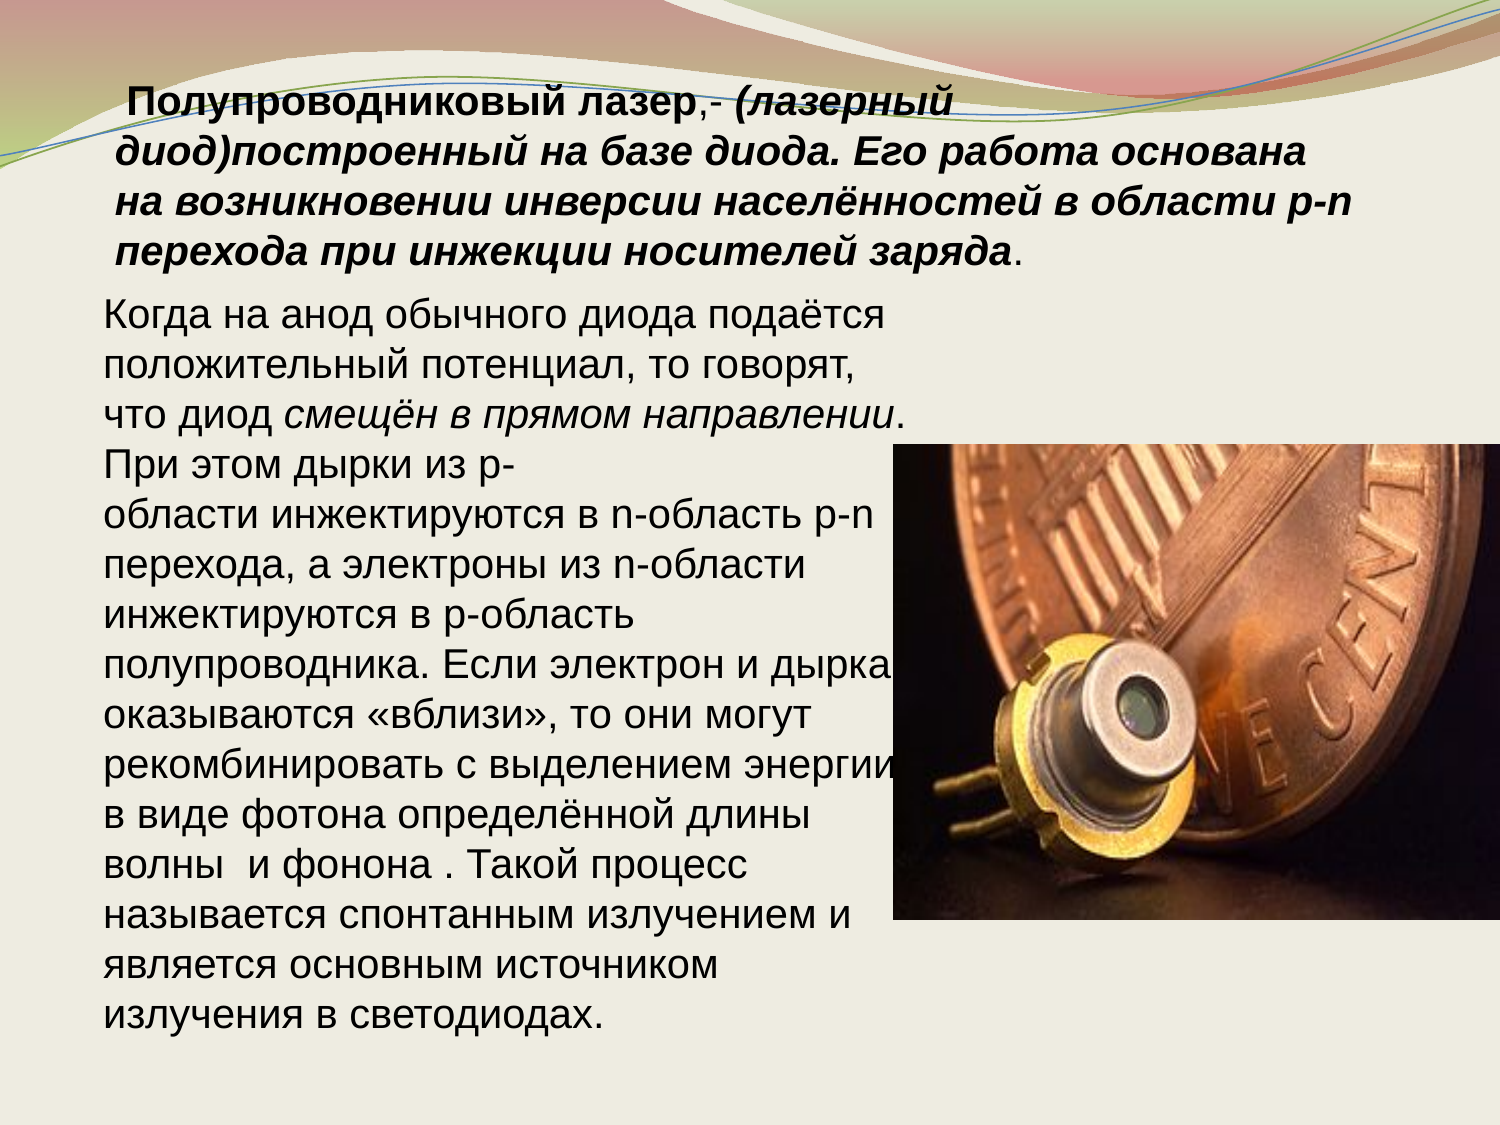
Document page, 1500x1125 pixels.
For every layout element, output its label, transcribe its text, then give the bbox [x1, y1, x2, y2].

text_box Полупроводниковый лазер,- (лазерный диод)построенный на базе диода. Его работа основана на возникновении инверсии населённостей в области p-n перехода при инжекции носителей заряда. [100, 66, 1376, 282]
picture [893, 444, 1500, 920]
text_box Когда на анод обычного диода подаётся положительный потенциал, то говорят, что диод смещён в прямом направлении. При этом дырки из p-области инжектируются в n-область p-n перехода, а электроны из n-области инжектируются в p-область полупроводника. Если электрон и дырка оказываются «вблизи», то они могут рекомбинировать с выделением энергии в виде фотона определённой длины волны и фонона . Такой процесс называется спонтанным излучением и является основным источником излучения в светодиодах. [88, 278, 939, 1044]
